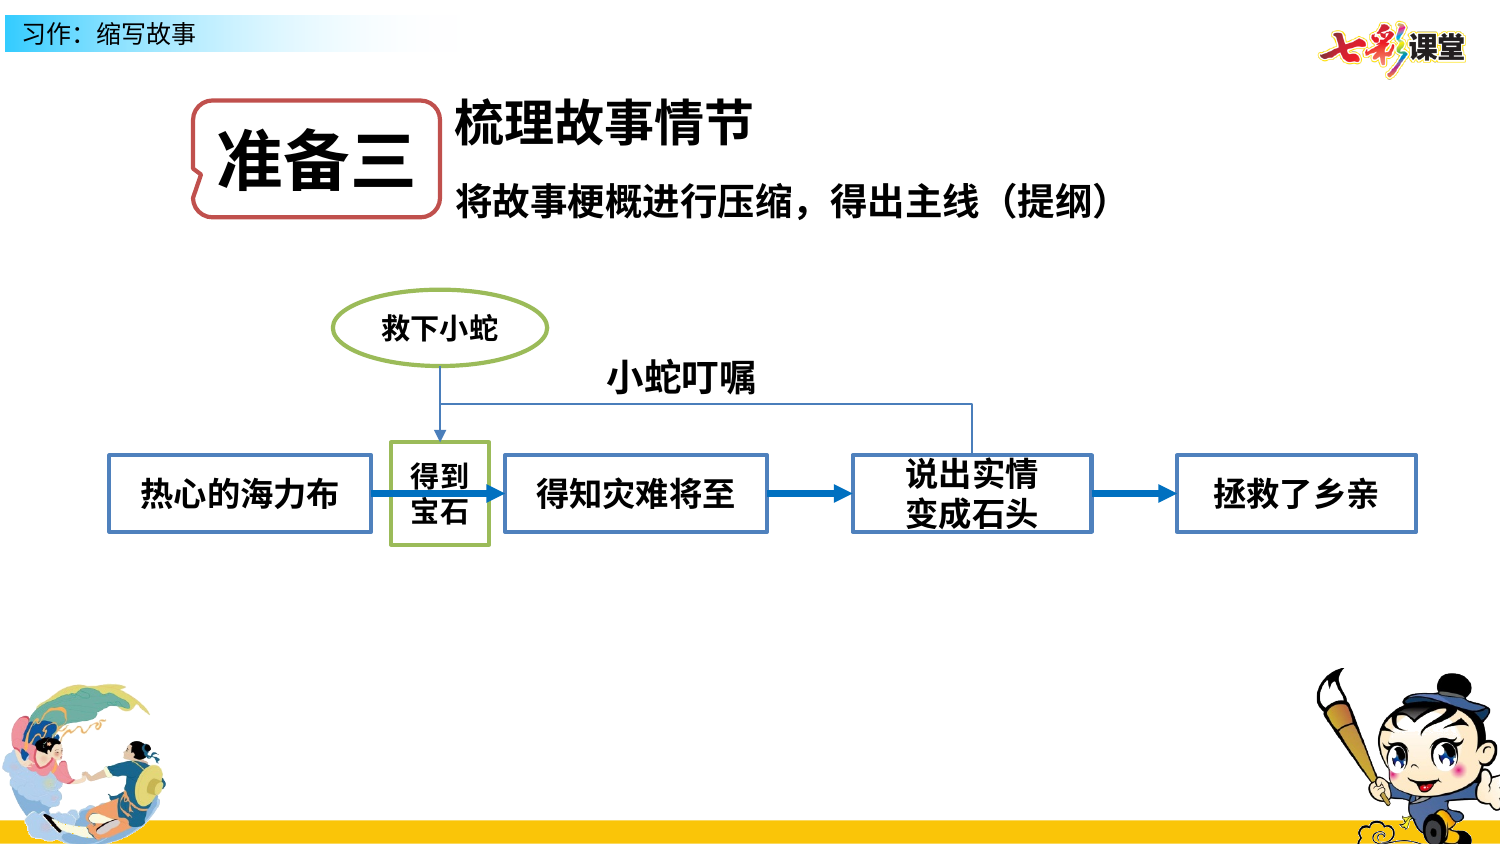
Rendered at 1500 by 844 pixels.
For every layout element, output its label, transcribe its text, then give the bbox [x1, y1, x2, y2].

text_box 热心的海力布 [107, 453, 373, 534]
picture [1316, 20, 1468, 80]
picture [1316, 668, 1500, 844]
text_box 梳理故事情节 [440, 83, 1227, 159]
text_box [439, 403, 973, 456]
text_box 得到宝石 [389, 440, 491, 490]
text_box 准备三 [190, 98, 440, 220]
text_box 得知灾难将至 [503, 464, 769, 534]
text_box 拯救了乡亲 [1175, 453, 1418, 534]
text_box 小蛇叮嘱 [591, 347, 772, 402]
text_box 将故事梗概进行压缩，得出主线（提纲） [440, 159, 1163, 231]
text_box 说出实情 变成石头 [851, 453, 1094, 534]
picture [0, 667, 187, 844]
text_box 救下小蛇 [330, 287, 550, 369]
text_box 得到宝石 [389, 502, 491, 547]
